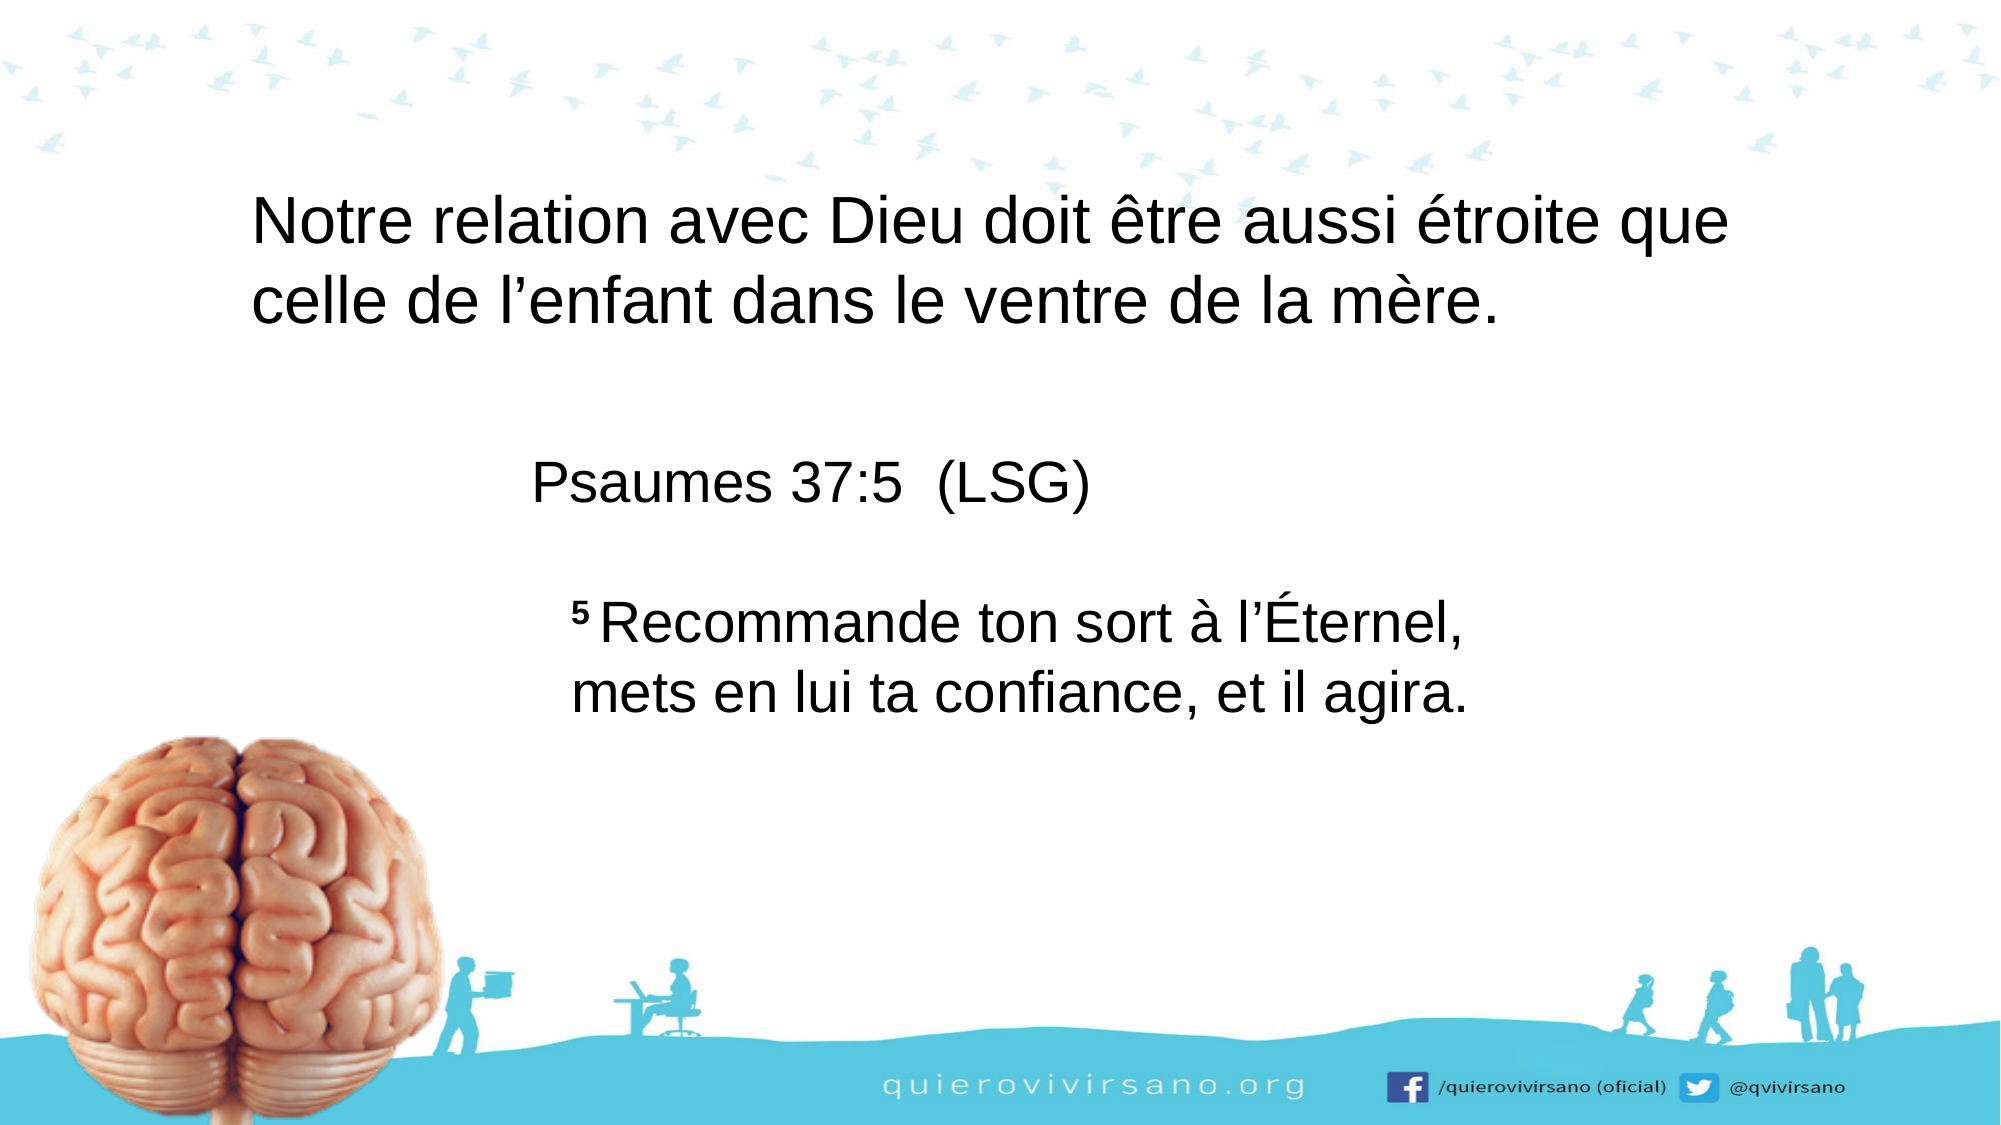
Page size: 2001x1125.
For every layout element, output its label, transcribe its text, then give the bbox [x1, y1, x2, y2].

text_box Psaumes 37:5 (LSG) 5 Recommande ton sort à l’Éternel, mets en lui ta confiance, et il agira. [349, 436, 1618, 802]
picture [0, 0, 2001, 1125]
text_box Notre relation avec Dieu doit être aussi étroite que celle de l’enfant dans le ventre de la mère. [236, 169, 1796, 344]
